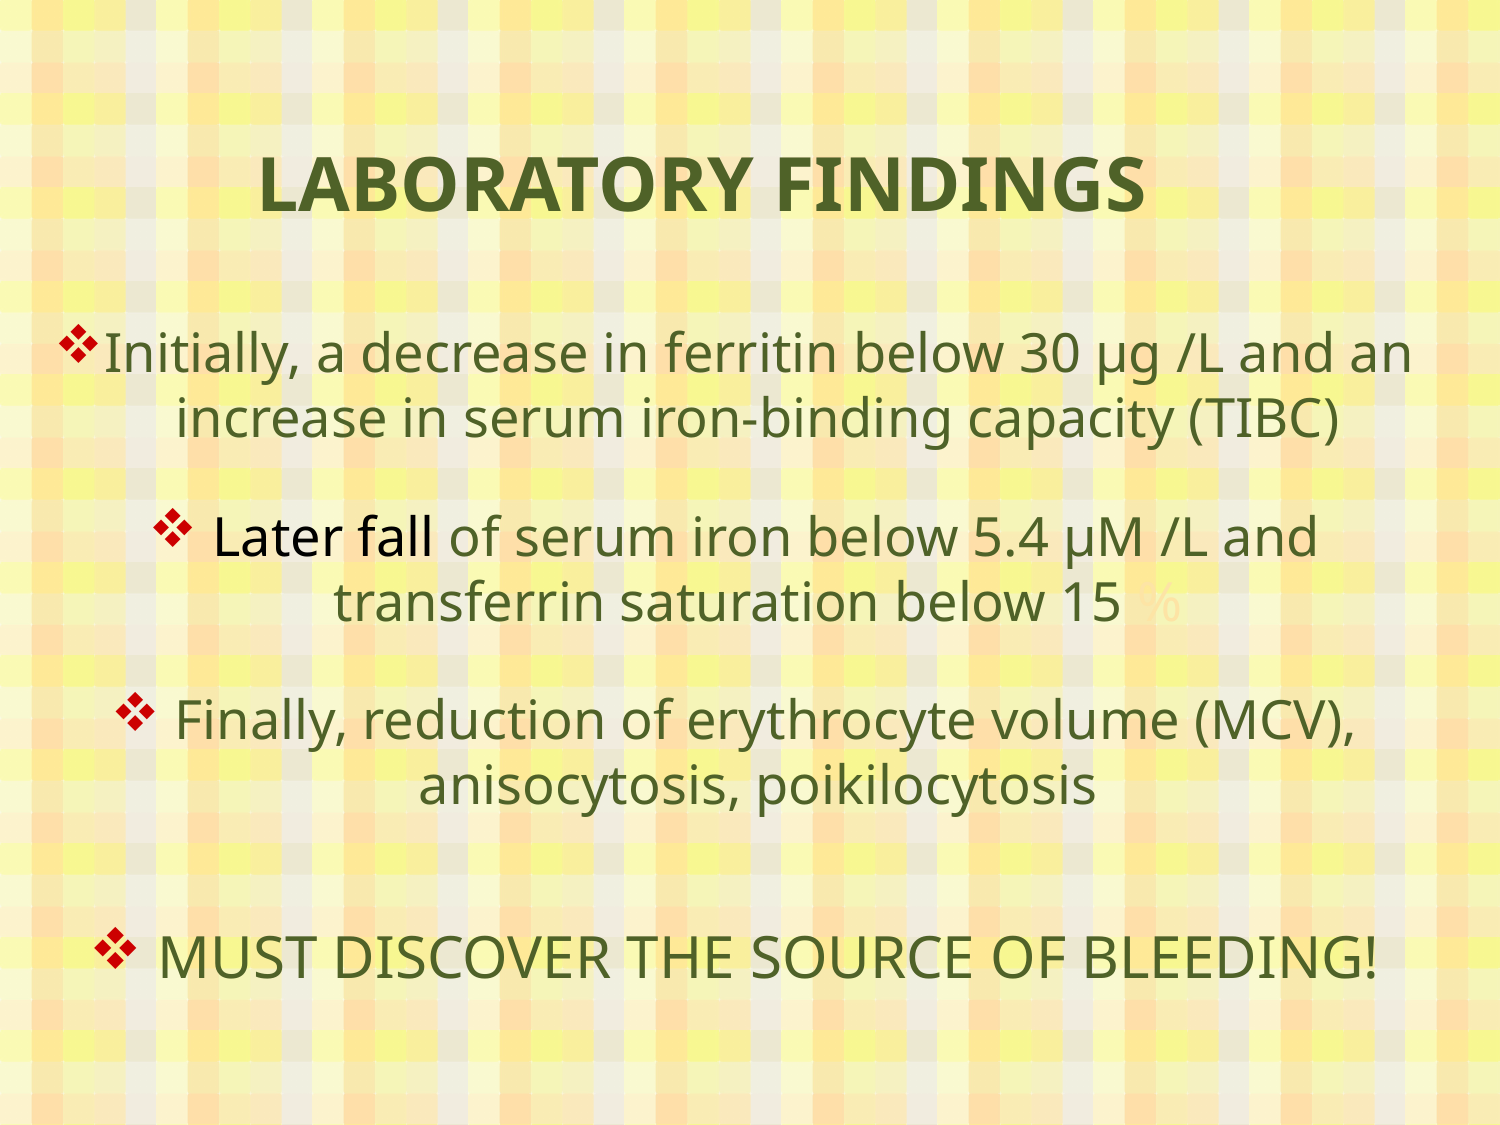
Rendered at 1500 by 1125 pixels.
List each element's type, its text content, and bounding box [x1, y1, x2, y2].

text_box [70, 105, 1454, 187]
subtitle LABORATORY FINDINGS Initially, a decrease in ferritin below 30 μg /L and an increase in serum iron-binding capacity (TIBC) Later fall of serum iron below 5.4 μM /L and transferrin saturation below 15 % Finally, reduction of erythrocyte volume (MCV), anisocytosis, poikilocytosis MUST DISCOVER THE SOURCE OF BLEEDING! [0, 128, 1454, 328]
